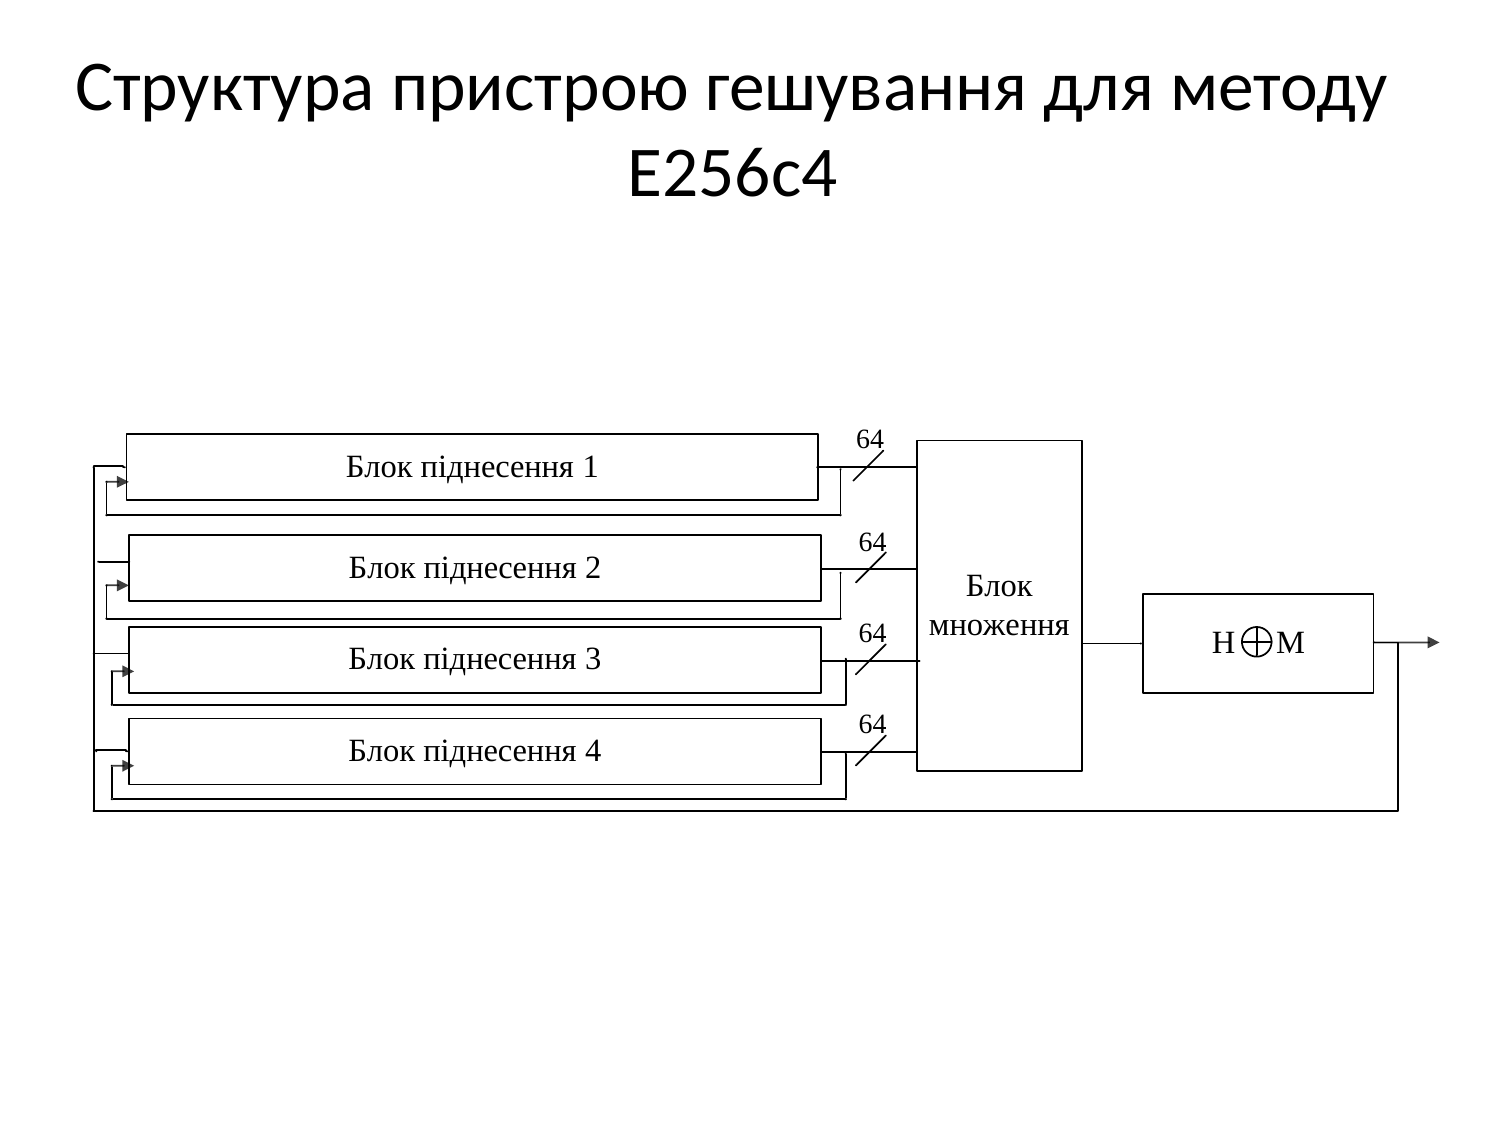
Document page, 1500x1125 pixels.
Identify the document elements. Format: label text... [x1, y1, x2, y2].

title Структура пристрою гешування для методу Е256с4 [41, 30, 1424, 219]
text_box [44, 420, 1456, 835]
